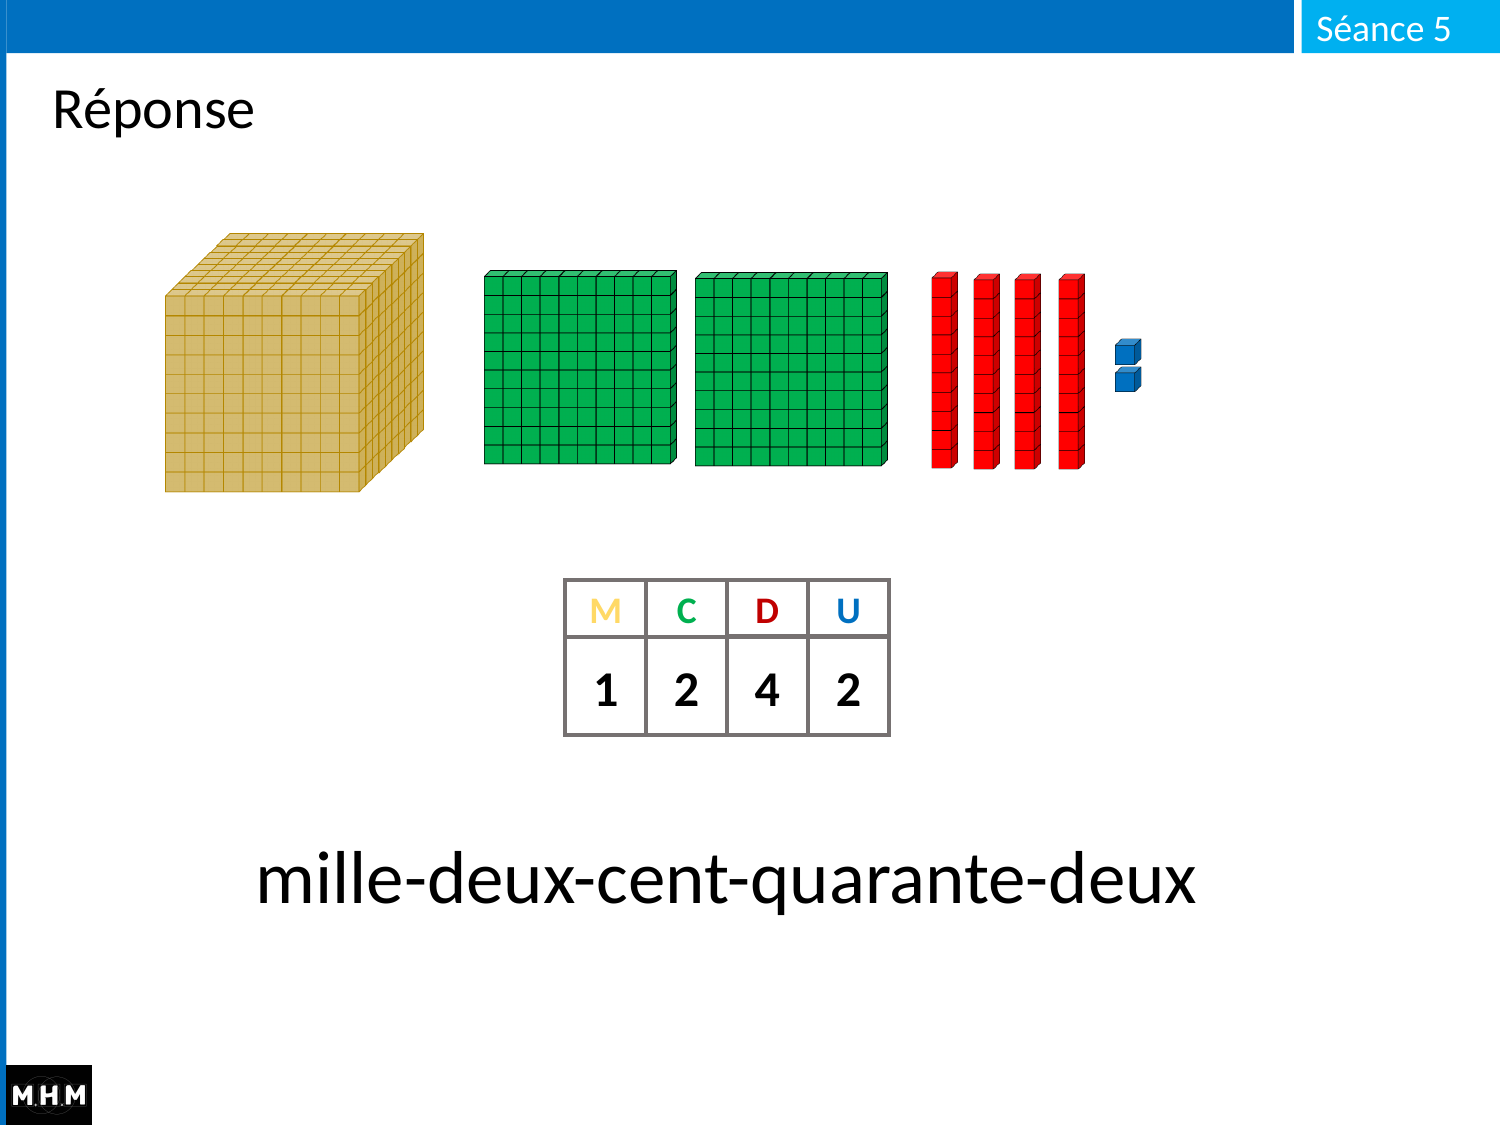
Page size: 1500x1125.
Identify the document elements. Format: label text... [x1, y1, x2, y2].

text_box mille-deux-cent-quarante-deux [34, 821, 1419, 927]
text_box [161, 231, 426, 494]
picture [692, 269, 890, 468]
picture [1057, 271, 1087, 472]
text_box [565, 579, 890, 736]
picture [481, 268, 678, 466]
text_box Réponse [38, 62, 1348, 148]
picture [6, 1065, 92, 1125]
picture [929, 270, 960, 470]
picture [972, 271, 1003, 472]
picture [1113, 337, 1143, 393]
picture [1013, 271, 1043, 472]
